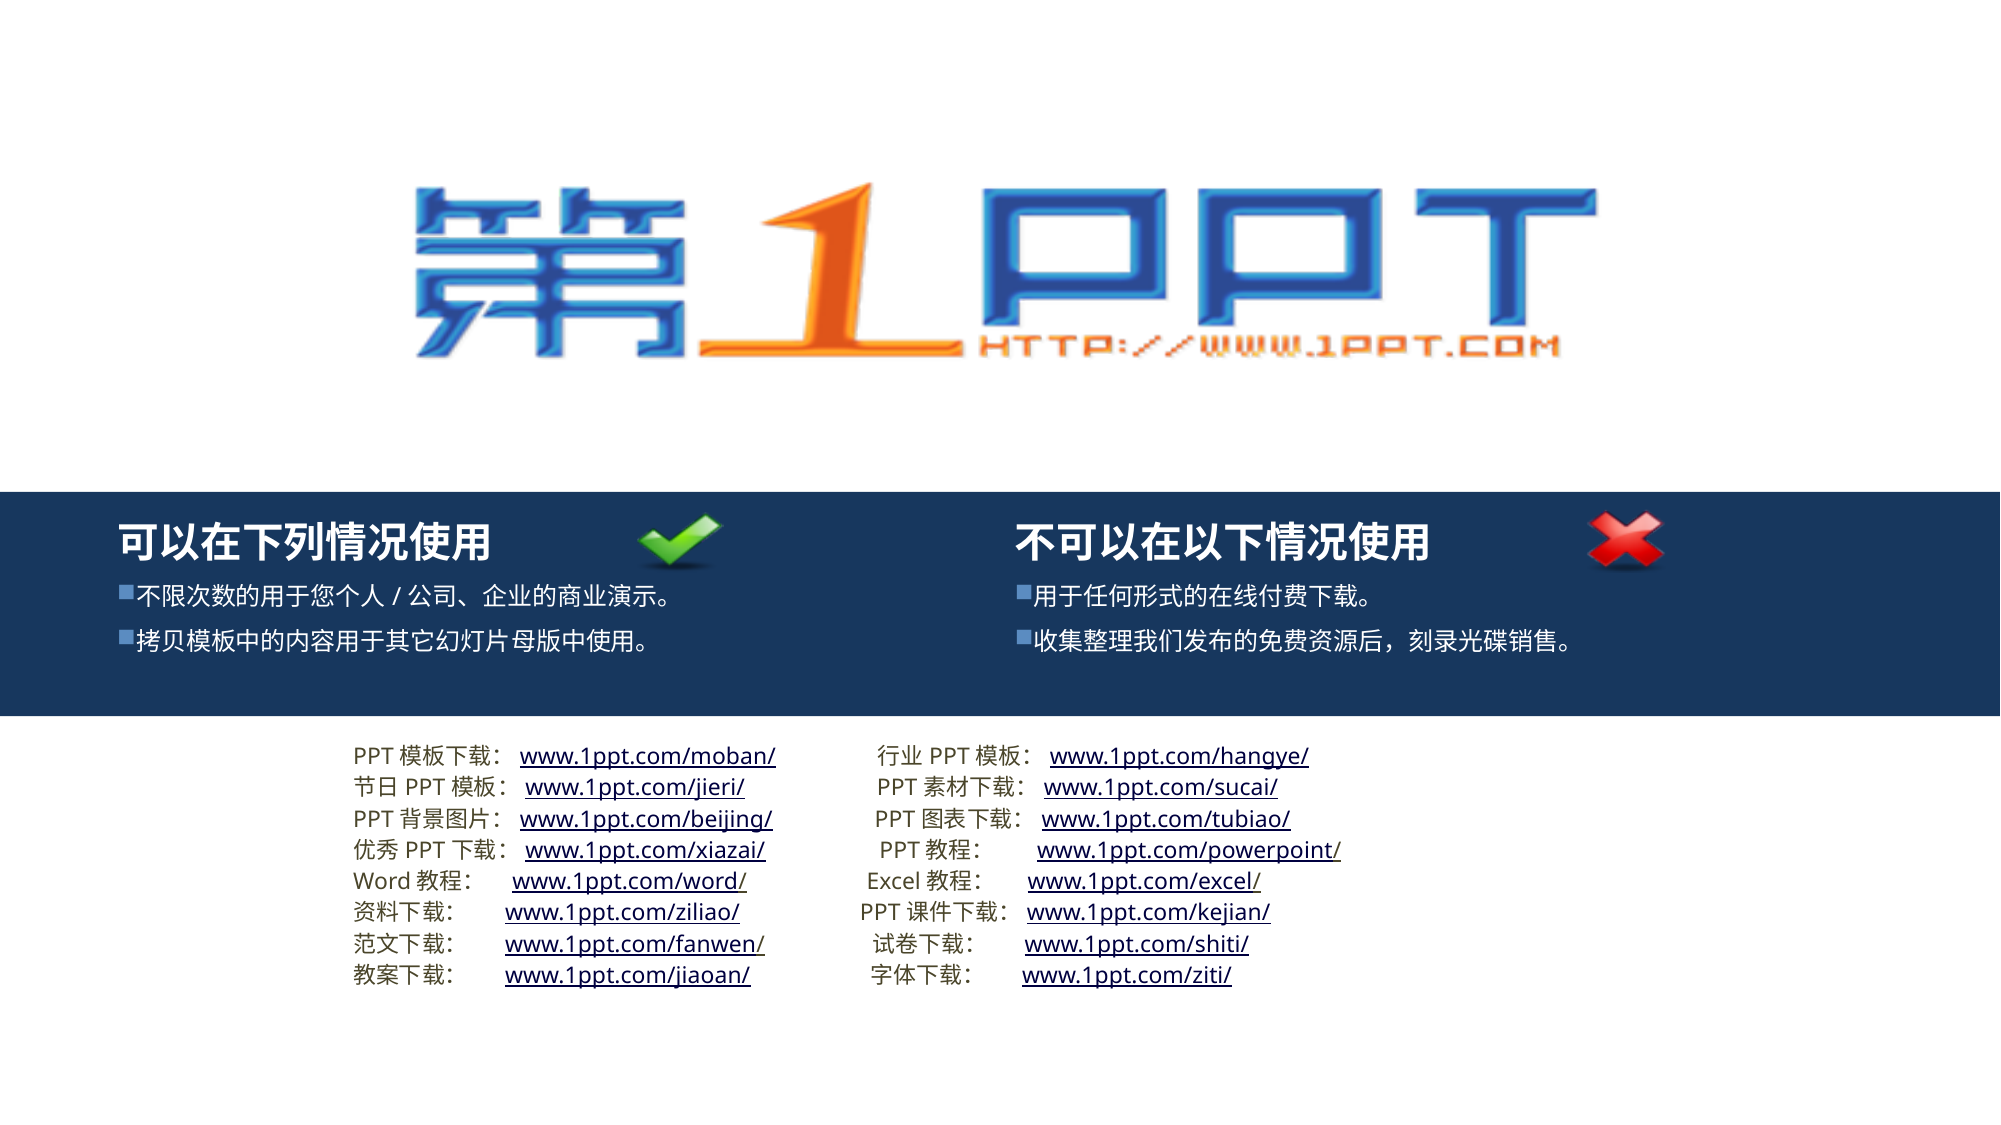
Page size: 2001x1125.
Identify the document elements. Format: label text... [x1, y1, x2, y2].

picture [637, 507, 724, 573]
picture [179, 51, 1867, 492]
text_box 不可以在以下情况使用 用于任何形式的在线付费下载。 收集整理我们发布的免费资源后，刻录光碟销售。 [999, 508, 1898, 762]
text_box 可以在下列情况使用 不限次数的用于您个人/公司、企业的商业演示。 拷贝模板中的内容用于其它幻灯片母版中使用。 [102, 508, 1000, 774]
text_box [0, 491, 2000, 717]
picture [1581, 507, 1669, 573]
text_box PPT模板下载：www.1ppt.com/moban/ 行业PPT模板：www.1ppt.com/hangye/ 节日PPT模板：www.1ppt.com/jieri/ PPT素材下载：www.1ppt.com/sucai/ PPT背景图片：www.1ppt.com/beijing/ PPT图表下载：www.1ppt.com/tubiao/ 优秀PPT下载：www.1ppt.com/xiazai/ PPT教程： www.1ppt.com/powerpoint/ Word教程： www.1ppt.com/word/ Excel教程： www.1ppt.com/excel/ 资料下载： www.1ppt.com/ziliao/ PPT课件下载：www.1ppt.com/kejian/ 范文下载： www.1ppt.com/fanwen/ 试卷下载： www.1ppt.com/shiti/ 教案下载： www.1ppt.com/jiaoan/ 字体下载： www.1ppt.com/ziti/ [336, 762, 1752, 1008]
